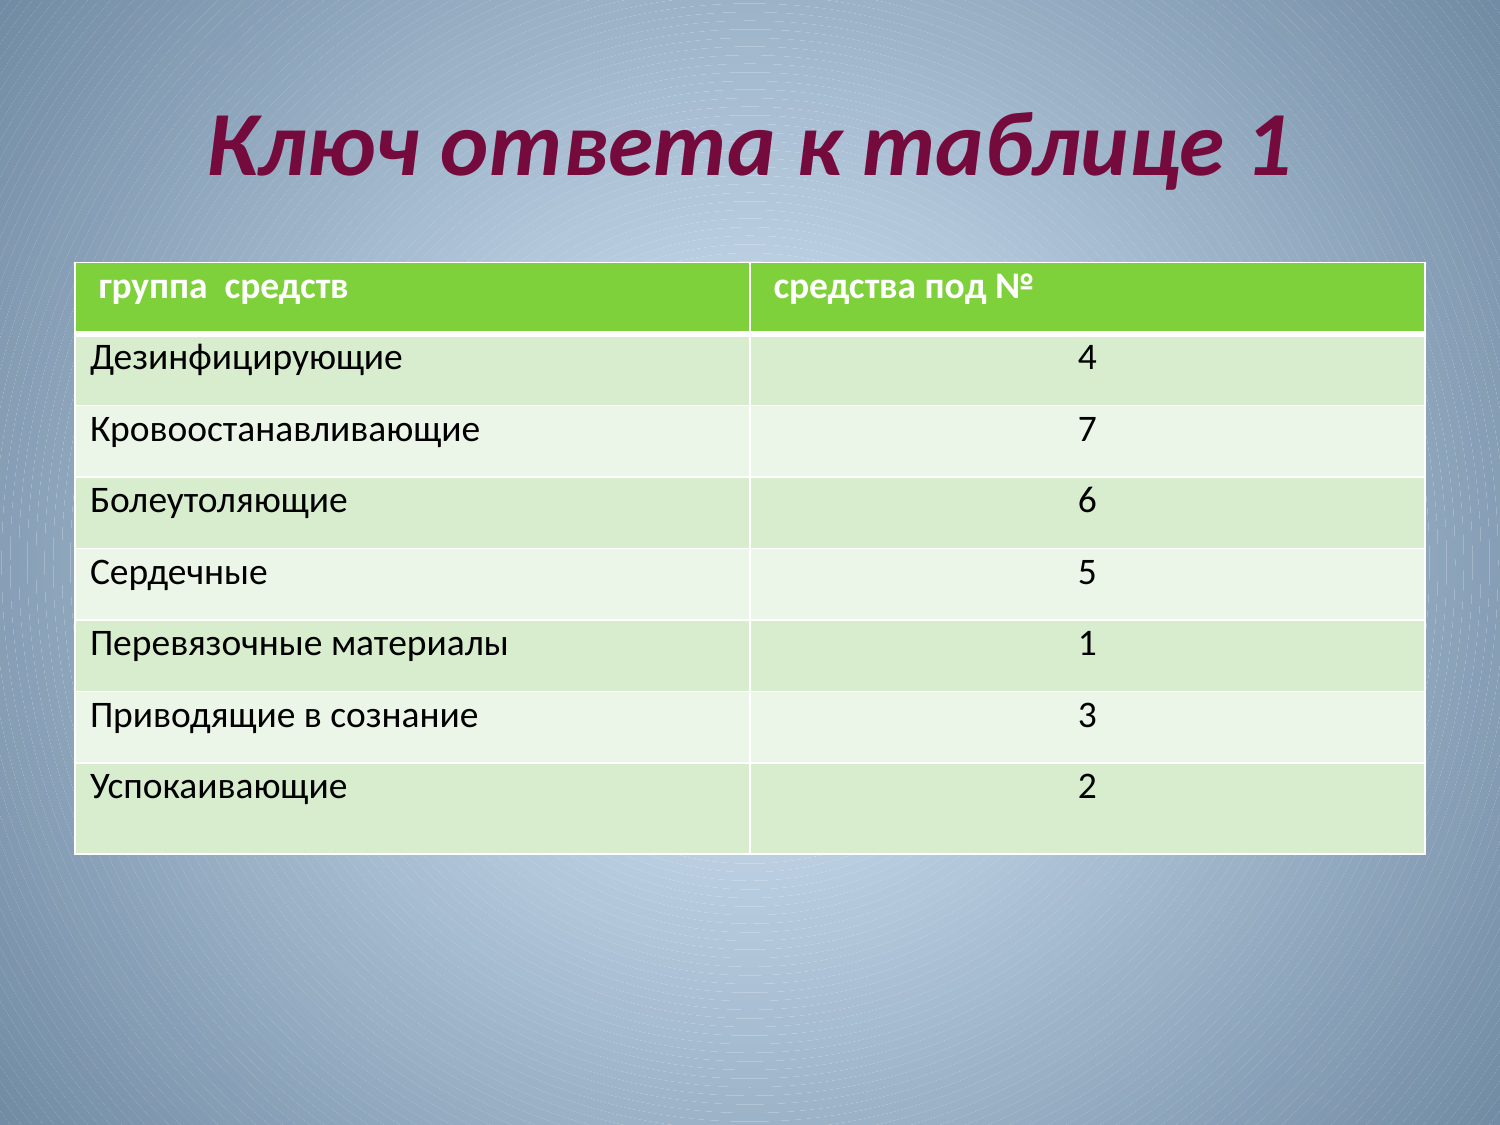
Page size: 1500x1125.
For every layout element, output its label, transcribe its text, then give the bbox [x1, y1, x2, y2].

table_cell Дезинфицирующие [76, 337, 749, 405]
table_cell 2 [751, 764, 1424, 853]
table_header средства под № [751, 263, 1424, 331]
table_cell Болеутоляющие [76, 478, 749, 548]
table_cell 4 [751, 337, 1424, 405]
table_cell 6 [751, 478, 1424, 548]
table_cell Перевязочные материалы [76, 621, 749, 691]
table_cell Успокаивающие [76, 764, 749, 853]
table_cell Кровоостанавливающие [76, 406, 749, 476]
table_cell 7 [751, 406, 1424, 476]
table_cell 3 [751, 692, 1424, 762]
table_cell 1 [751, 621, 1424, 691]
title Ключ ответа к таблице 1 [75, 45, 1425, 233]
table_cell Приводящие в сознание [76, 692, 749, 762]
table_cell 5 [751, 549, 1424, 619]
table_header группа средств [76, 263, 749, 331]
table_cell Сердечные [76, 549, 749, 619]
